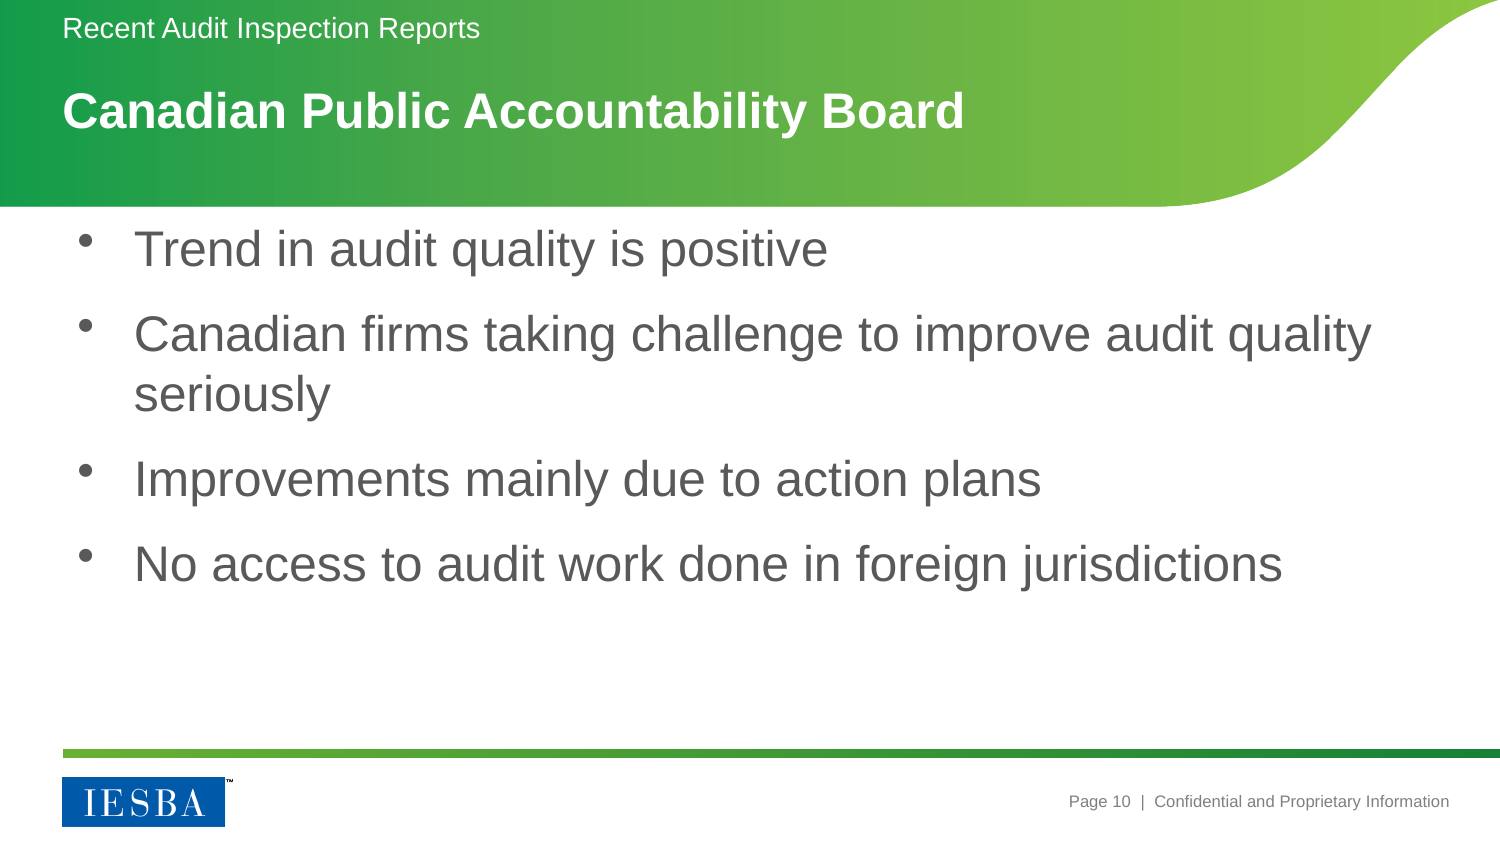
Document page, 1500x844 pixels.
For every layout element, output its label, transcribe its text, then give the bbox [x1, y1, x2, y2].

list Trend in audit quality is positive Canadian firms taking challenge to improve audit quality seriously Improvements mainly due to action plans No access to audit work done in foreign jurisdictions [62, 209, 1488, 747]
picture [0, 0, 1500, 207]
title Canadian Public Accountability Board [62, 75, 1300, 142]
picture [62, 777, 233, 827]
subtitle Recent Audit Inspection Reports [62, 9, 500, 38]
